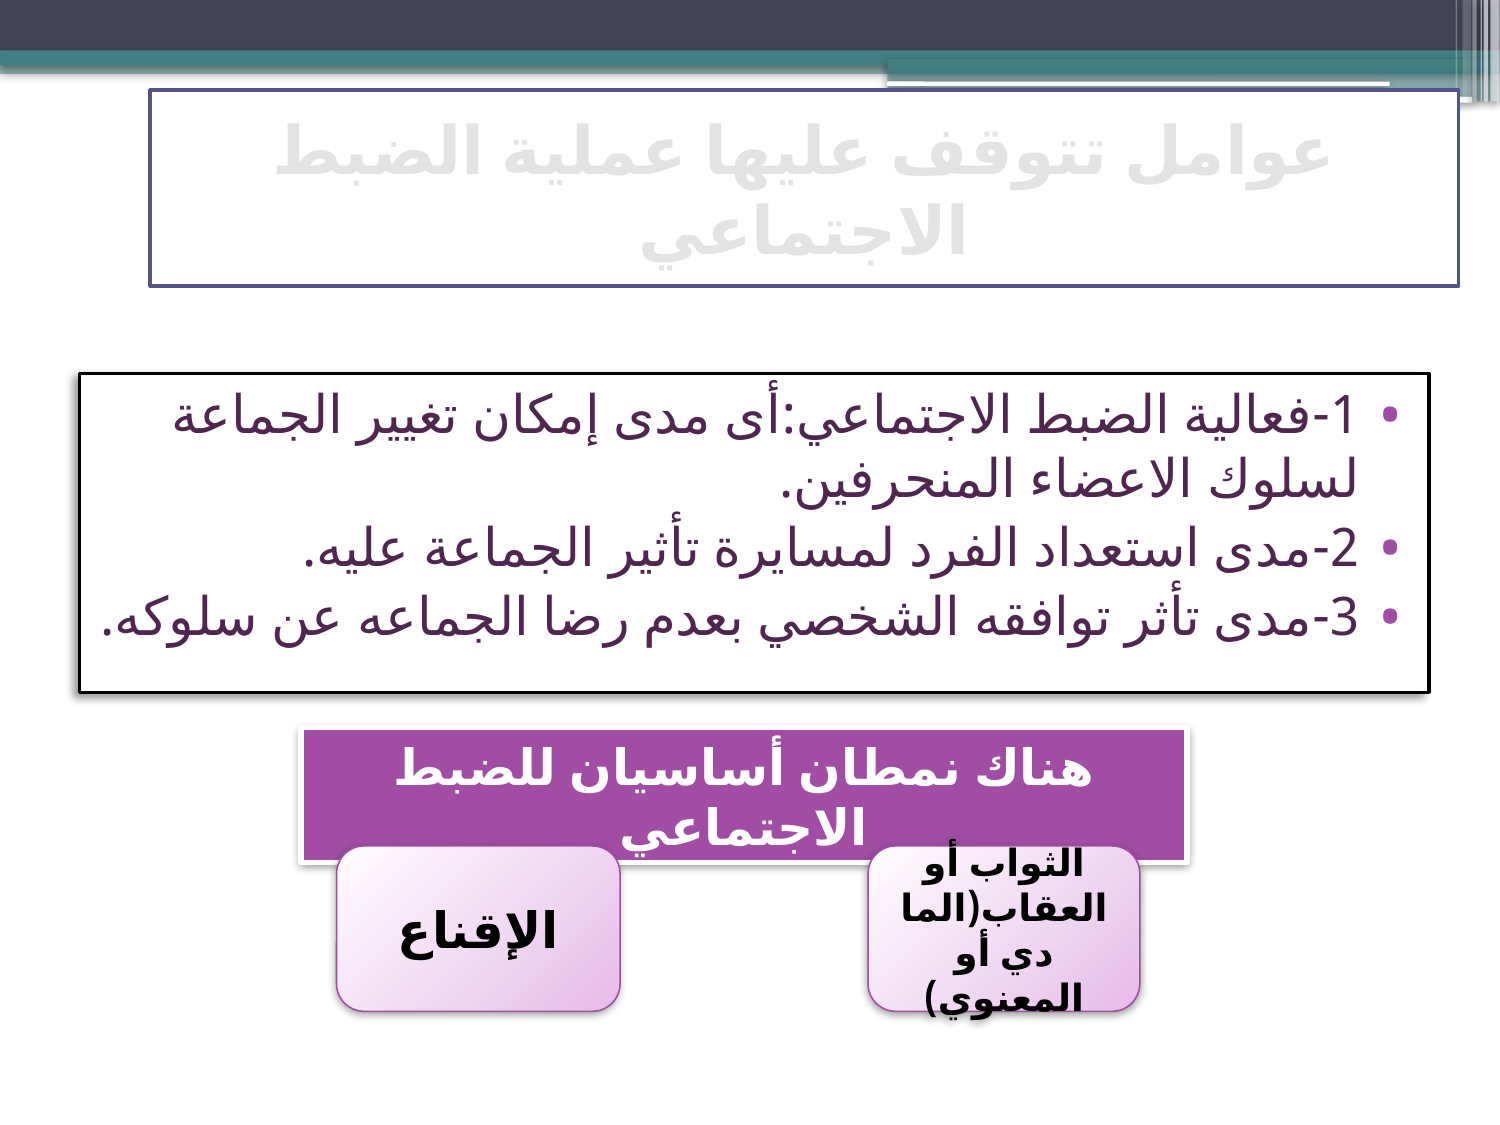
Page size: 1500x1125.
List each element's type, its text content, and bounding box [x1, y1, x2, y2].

text_box هناك نمطان أساسيان للضبط الاجتماعي [298, 725, 1190, 865]
text_box الثواب أو العقاب(المادي أو المعنوي) [867, 845, 1141, 1013]
list 1-فعالية الضبط الاجتماعي:أى مدى إمكان تغيير الجماعة لسلوك الاعضاء المنحرفين. 2-مدى استعداد الفرد لمسايرة تأثير الجماعة عليه. 3-مدى تأثر توافقه الشخصي بعدم رضا الجماعه عن سلوكه. [78, 372, 1431, 694]
text_box الإقناع [335, 845, 621, 1013]
title عوامل تتوقف عليها عملية الضبط الاجتماعي [148, 88, 1460, 288]
